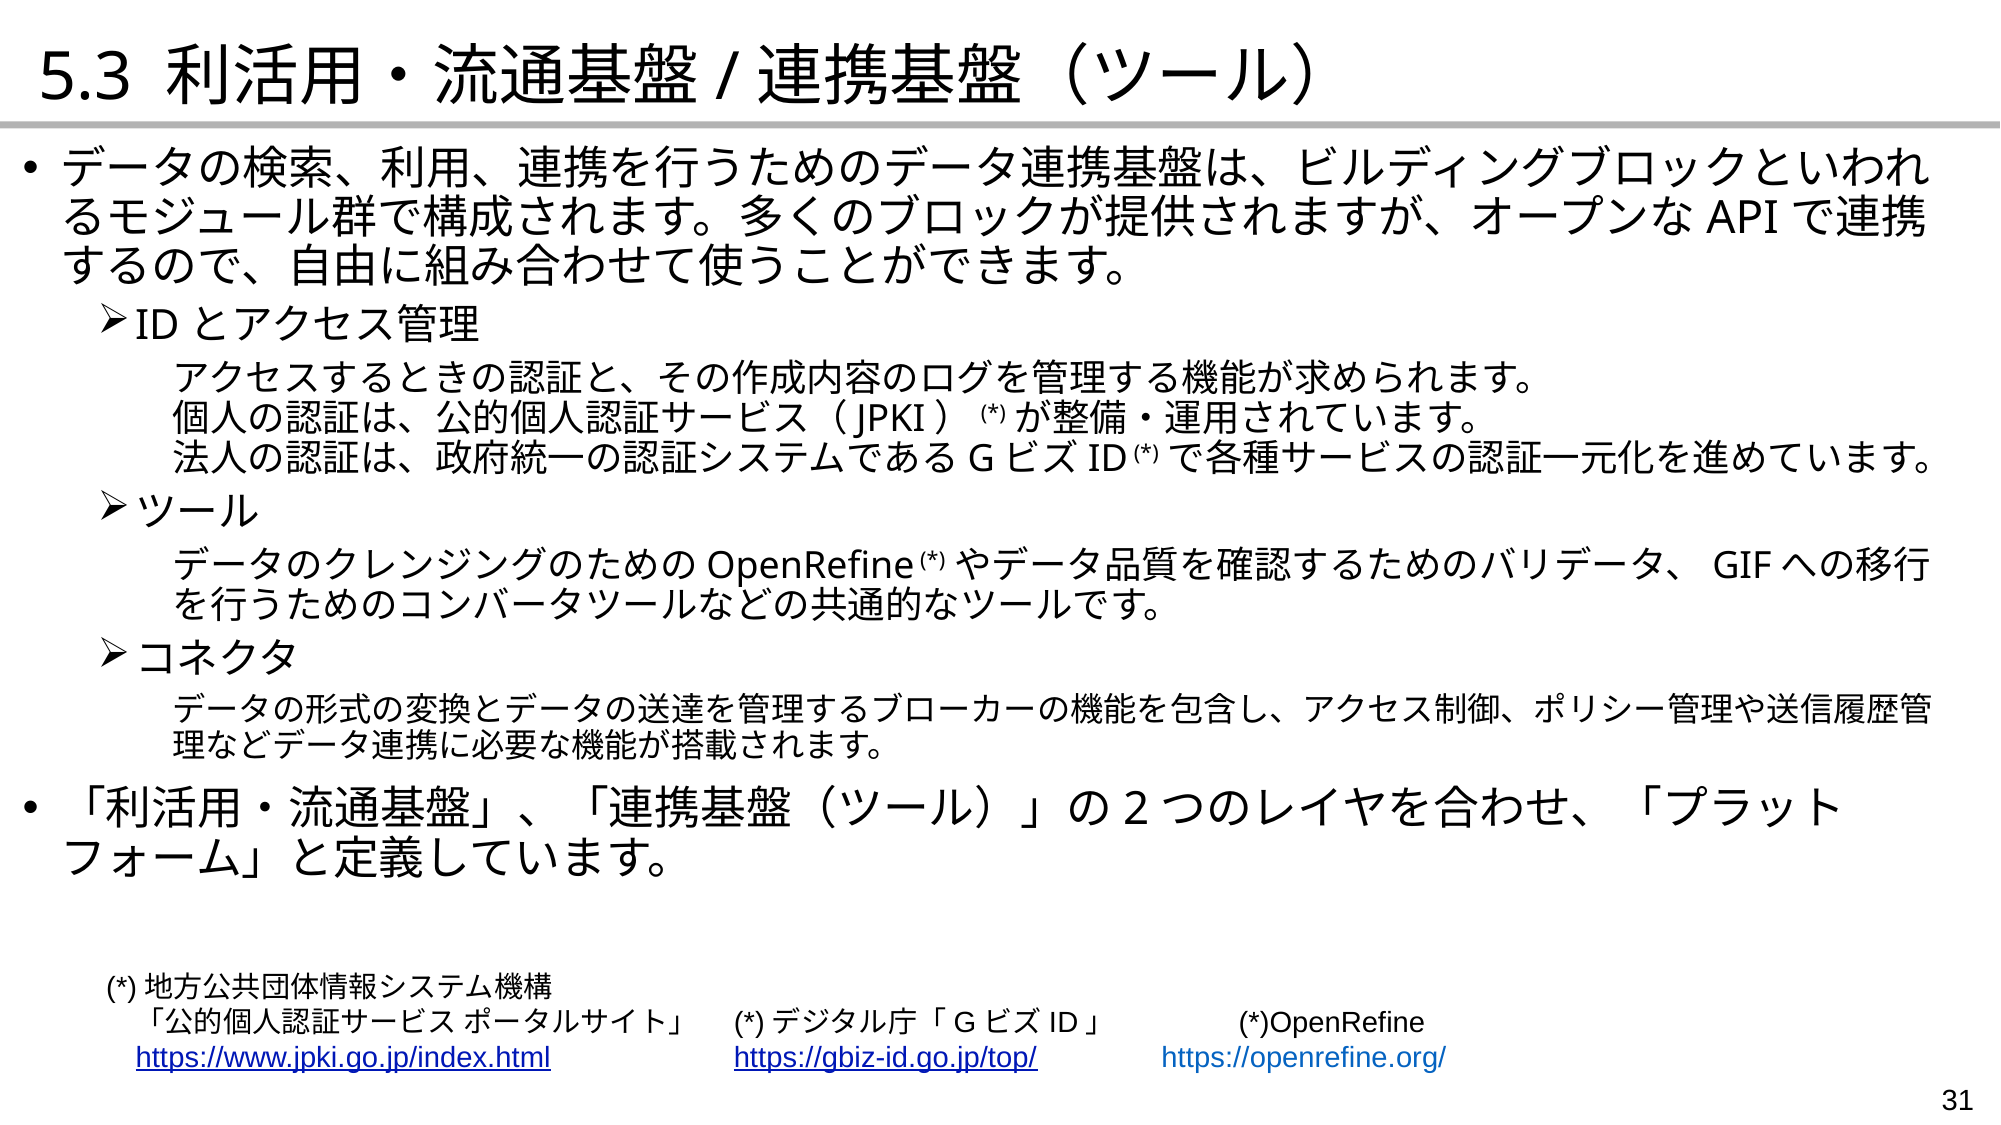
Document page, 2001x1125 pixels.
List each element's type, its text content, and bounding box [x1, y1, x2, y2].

text_box 5.3 利活用・流通基盤/連携基盤（ツール） [23, 34, 1910, 121]
text_box (*)地方公共団体情報システム機構 「公的個人認証サービス ポータルサイト」 (*)デジタル庁「GビズID」 (*)OpenRefine https://www.jpki.go.jp/index.html https://gbiz-id.go.jp/top/ https://openrefine.org/ [91, 961, 1863, 1088]
slide_number 31 [1881, 1073, 1989, 1124]
text_box データの検索、利用、連携を行うためのデータ連携基盤は、ビルディングブロックといわれるモジュール群で構成されます。多くのブロックが提供されますが、オープンなAPIで連携するので、自由に組み合わせて使うことができます。 IDとアクセス管理 アクセスするときの認証と、その作成内容のログを管理する機能が求められます。 個人の認証は、公的個人認証サービス（JPKI）(*)が整備・運用されています。 法人の認証は、政府統一の認証システムであるGビズID (*)で各種サービスの認証一元化を進めています。 ツール データのクレンジングのためのOpenRefine (*)やデータ品質を確認するためのバリデータ、GIFへの移行を行うためのコンバータツールなどの共通的なツールです。 コネクタ データの形式の変換とデータの送達を管理するブローカーの機能を包含し、アクセス制御、ポリシー管理や送信履歴管理などデータ連携に必要な機能が搭載されます。 「利活用・流通基盤」、「連携基盤（ツール）」の2つのレイヤを合わせ、「プラットフォーム」と定義しています。 [7, 137, 1957, 972]
